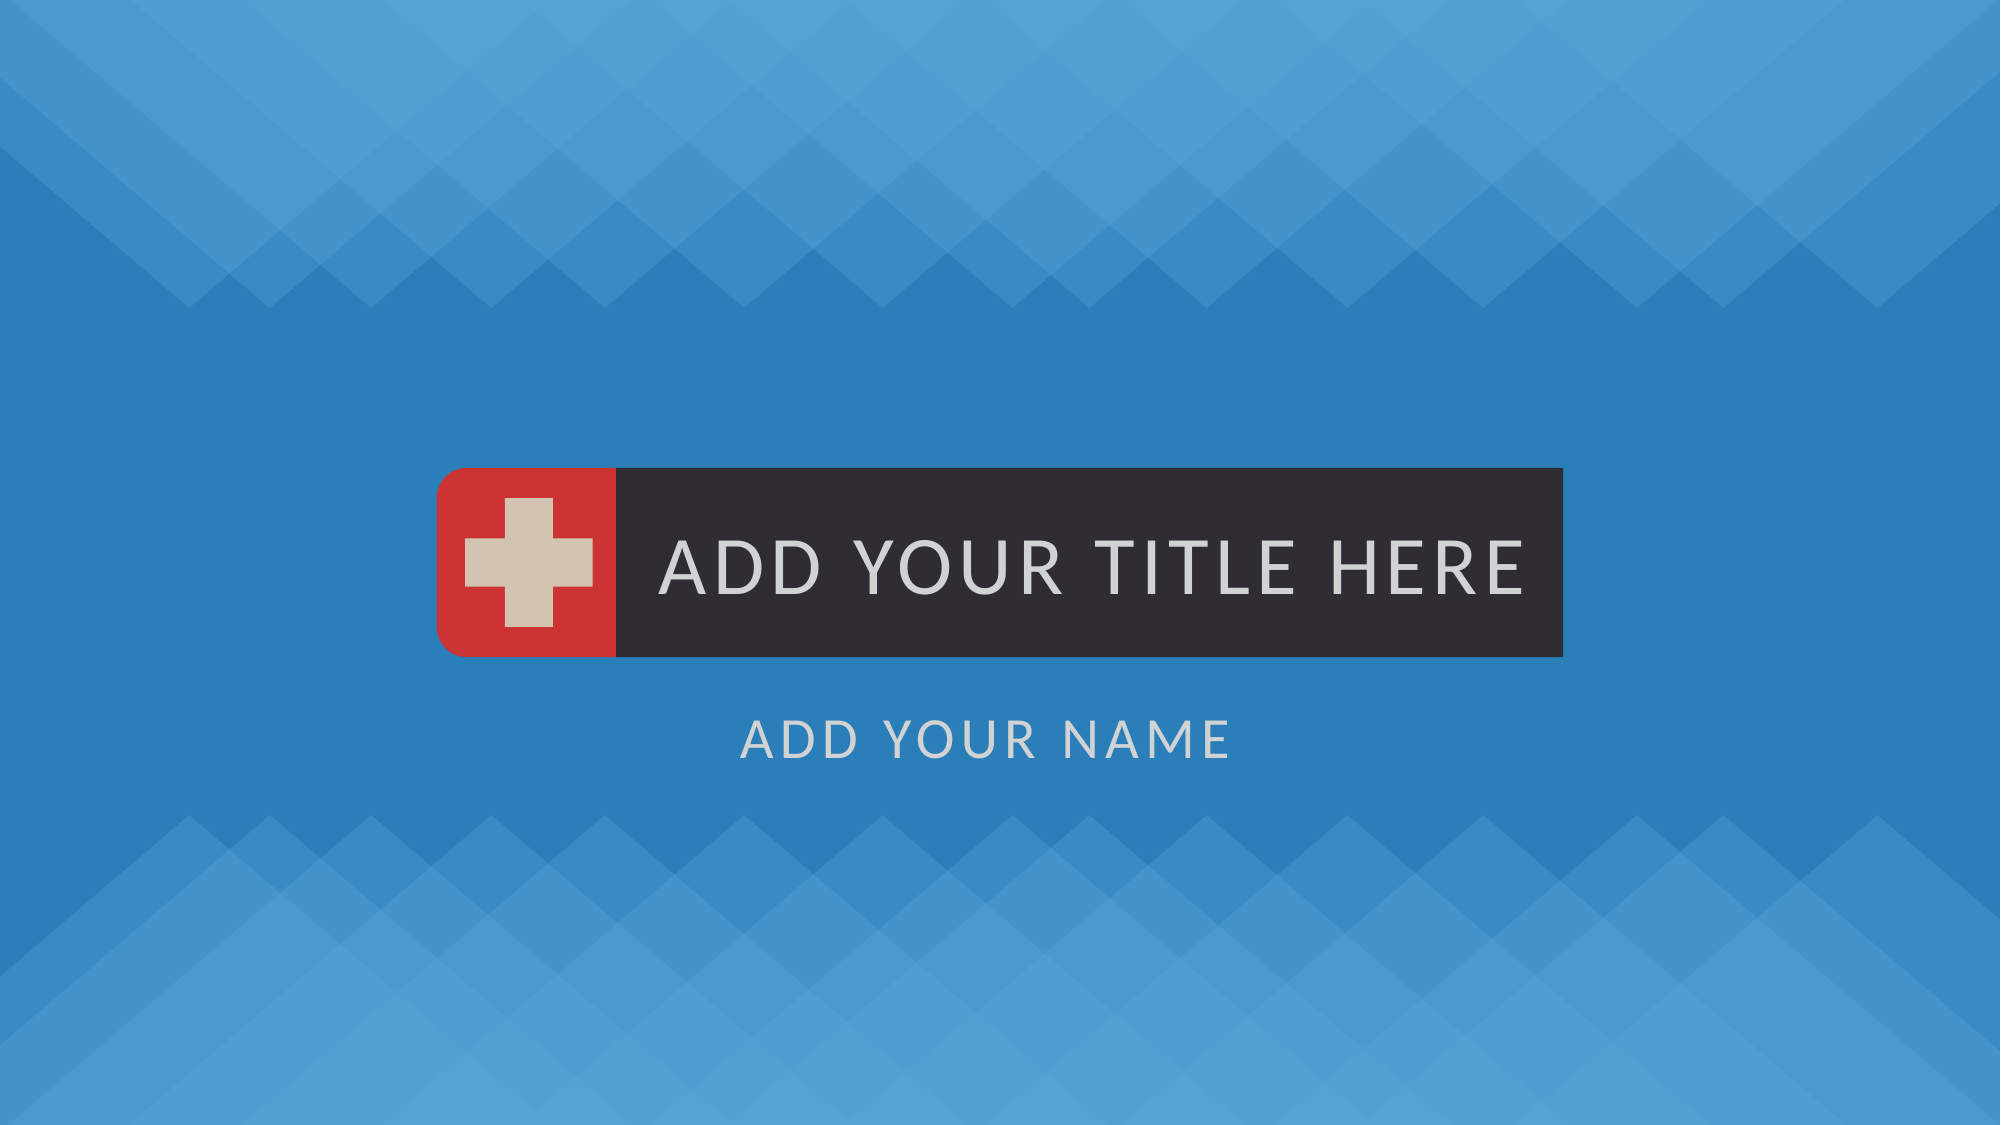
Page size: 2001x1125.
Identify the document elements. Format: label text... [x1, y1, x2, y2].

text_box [0, 815, 2000, 1125]
text_box ADD YOUR NAME [725, 693, 1275, 778]
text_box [0, 0, 2000, 309]
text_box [465, 498, 593, 627]
text_box [617, 467, 1564, 658]
text_box [435, 466, 617, 659]
text_box ADD YOUR TITLE HERE [643, 504, 1563, 619]
